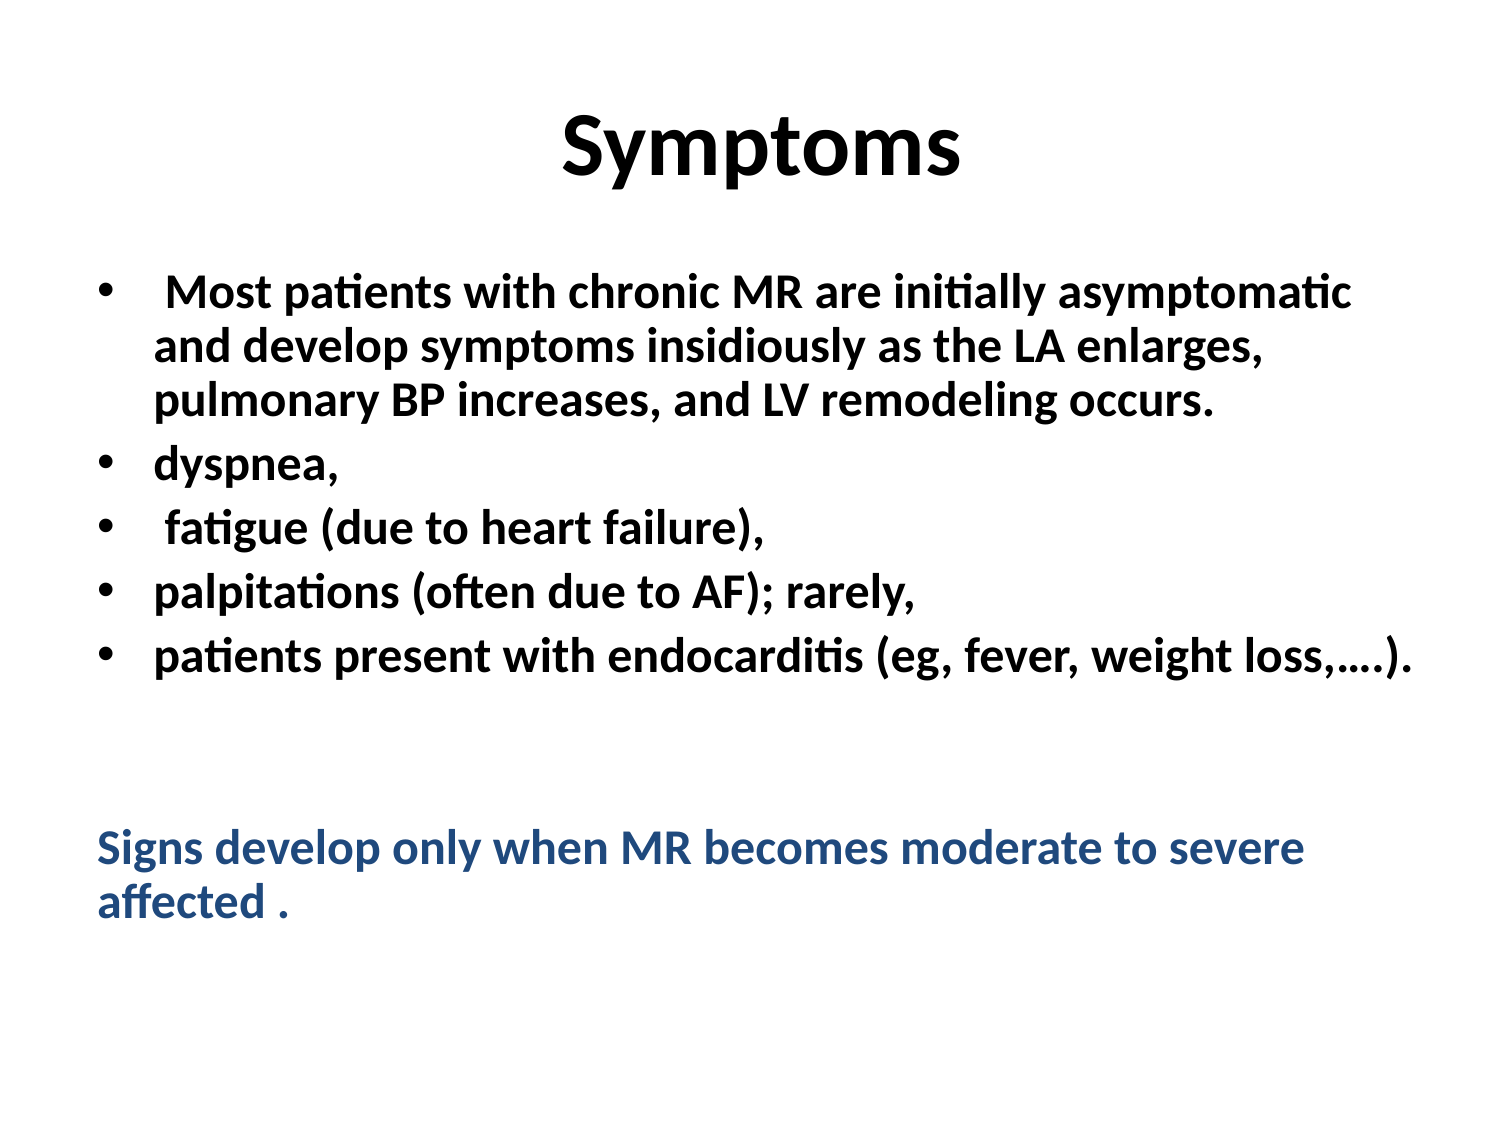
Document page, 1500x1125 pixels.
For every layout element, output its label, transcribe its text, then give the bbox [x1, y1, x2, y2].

list Most patients with chronic MR are initially asymptomatic and develop symptoms insidiously as the LA enlarges, pulmonary BP increases, and LV remodeling occurs. dyspnea, fatigue (due to heart failure), palpitations (often due to AF); rarely, patients present with endocarditis (eg, fever, weight loss,….). Signs develop only when MR becomes moderate to severe affected . [82, 257, 1432, 1001]
title Symptoms [75, 45, 1425, 233]
